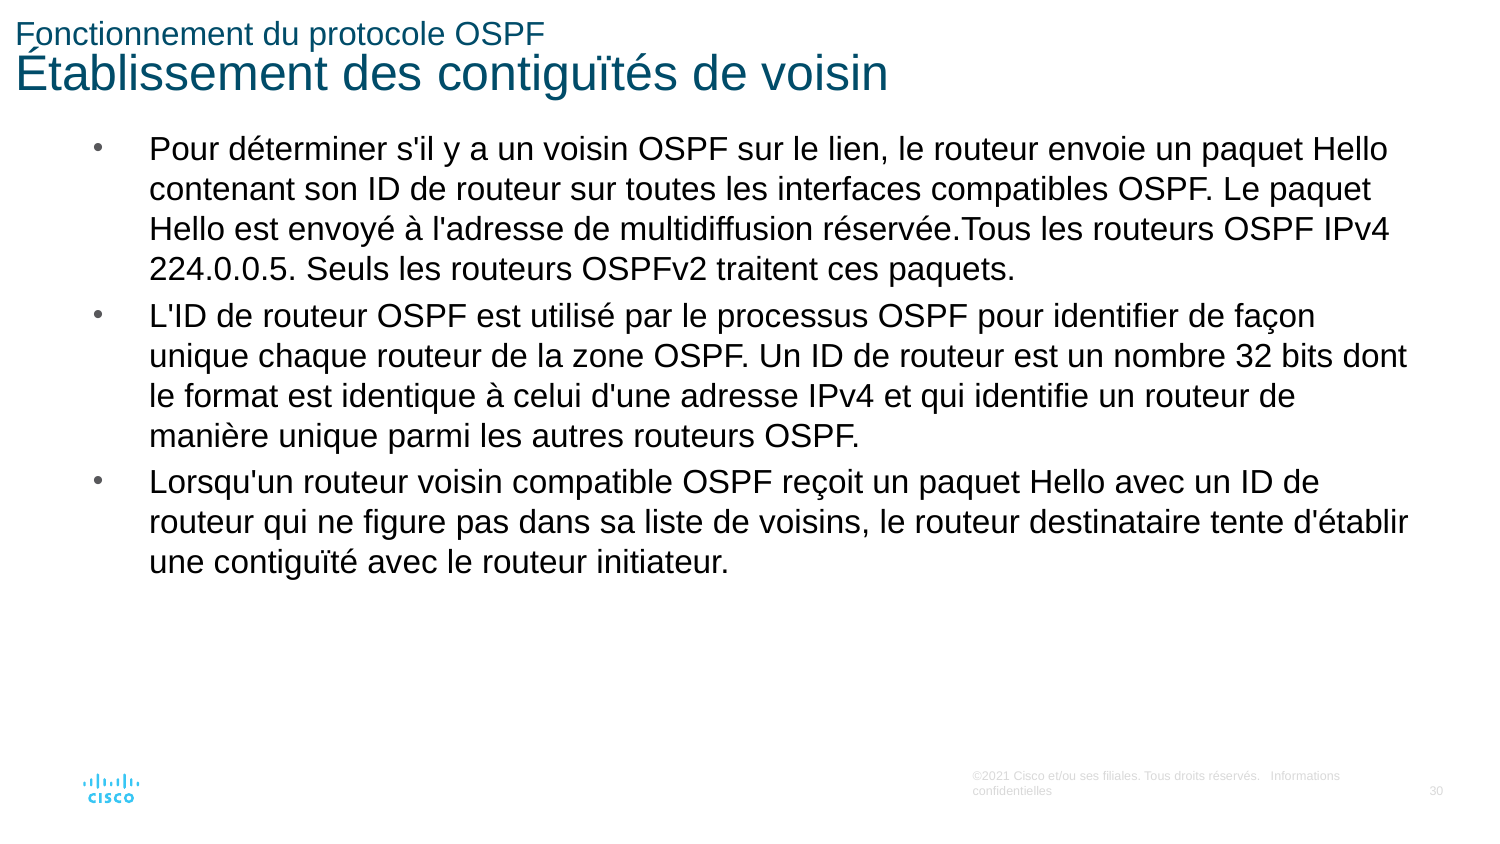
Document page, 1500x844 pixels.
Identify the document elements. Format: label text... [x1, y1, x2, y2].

list Pour déterminer s'il y a un voisin OSPF sur le lien, le routeur envoie un paquet Hello contenant son ID de routeur sur toutes les interfaces compatibles OSPF. Le paquet Hello est envoyé à l'adresse de multidiffusion réservée.Tous les routeurs OSPF IPv4 224.0.0.5. Seuls les routeurs OSPFv2 traitent ces paquets. L'ID de routeur OSPF est utilisé par le processus OSPF pour identifier de façon unique chaque routeur de la zone OSPF. Un ID de routeur est un nombre 32 bits dont le format est identique à celui d'une adresse IPv4 et qui identifie un routeur de manière unique parmi les autres routeurs OSPF. Lorsqu'un routeur voisin compatible OSPF reçoit un paquet Hello avec un ID de routeur qui ne figure pas dans sa liste de voisins, le routeur destinataire tente d'établir une contiguïté avec le routeur initiateur. [77, 120, 1437, 726]
title Fonctionnement du protocole OSPF Établissement des contiguïtés de voisin [0, 0, 1369, 121]
